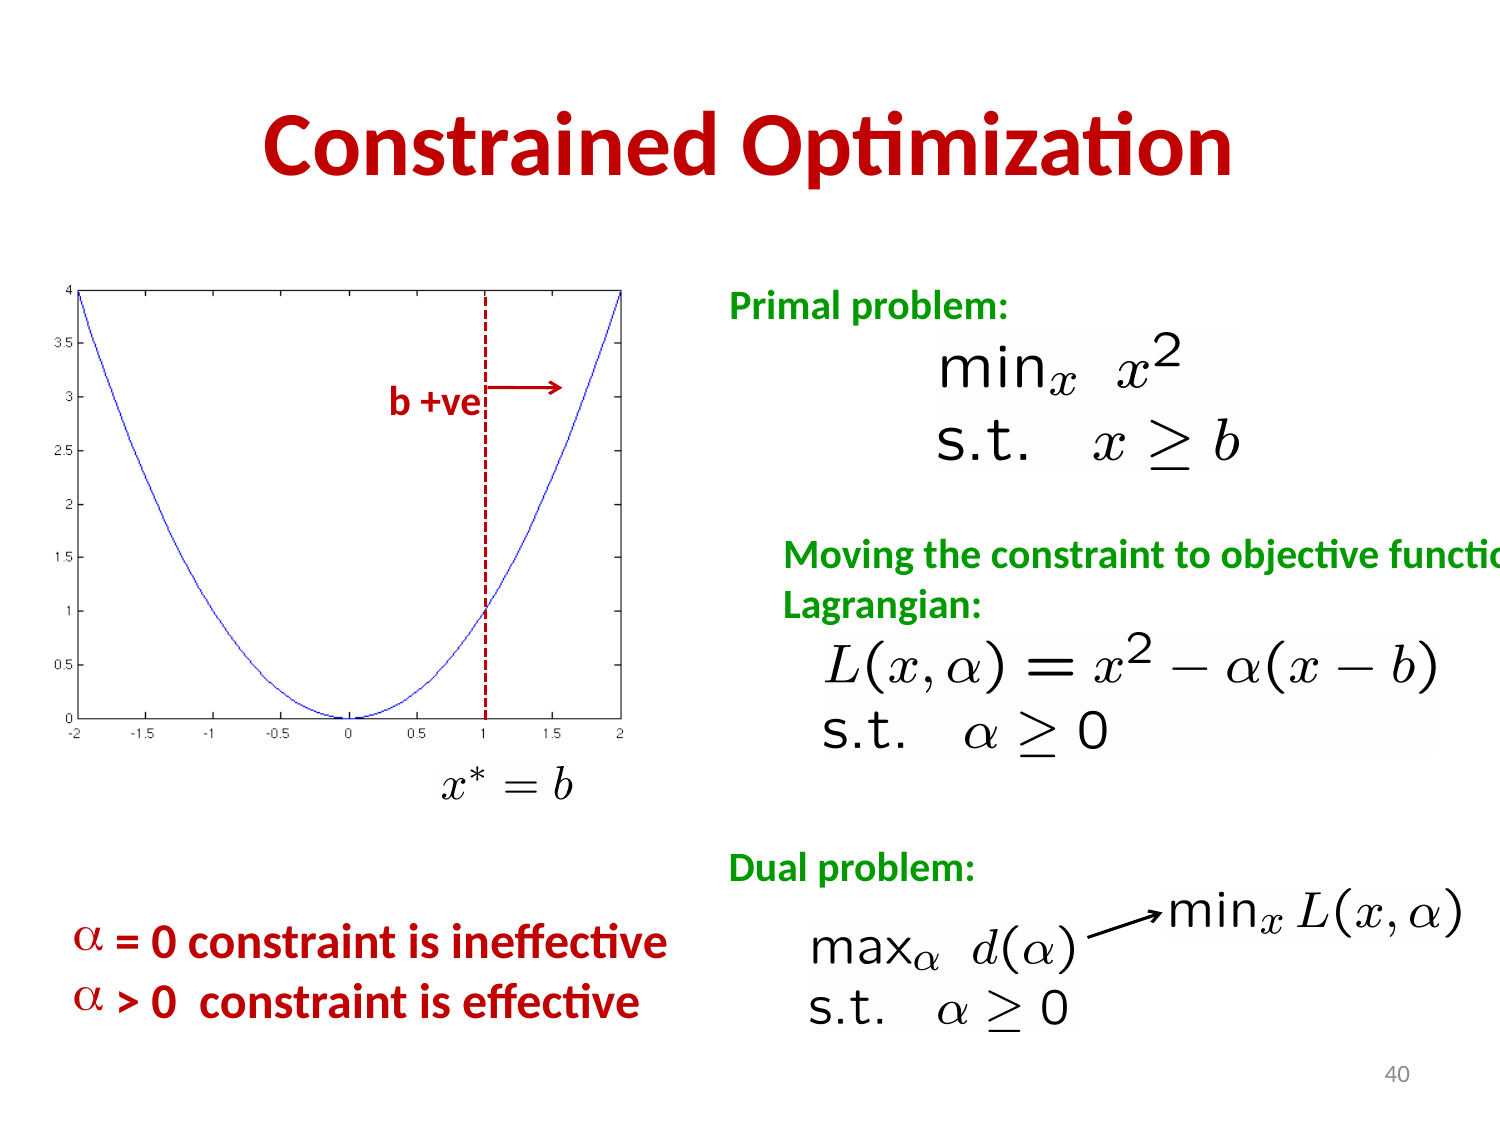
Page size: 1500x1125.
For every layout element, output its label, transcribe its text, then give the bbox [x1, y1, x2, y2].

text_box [717, 519, 1500, 758]
text_box = 0 constraint is ineffective > 0 constraint is effective [57, 901, 684, 1036]
picture [1166, 887, 1463, 938]
text_box Primal problem: [714, 270, 1025, 335]
title Constrained Optimization [75, 45, 1425, 233]
picture [437, 761, 576, 801]
picture [36, 271, 637, 760]
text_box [1087, 912, 1163, 938]
picture [937, 332, 1239, 472]
slide_number 40 [1074, 1042, 1425, 1103]
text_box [712, 831, 1076, 1032]
